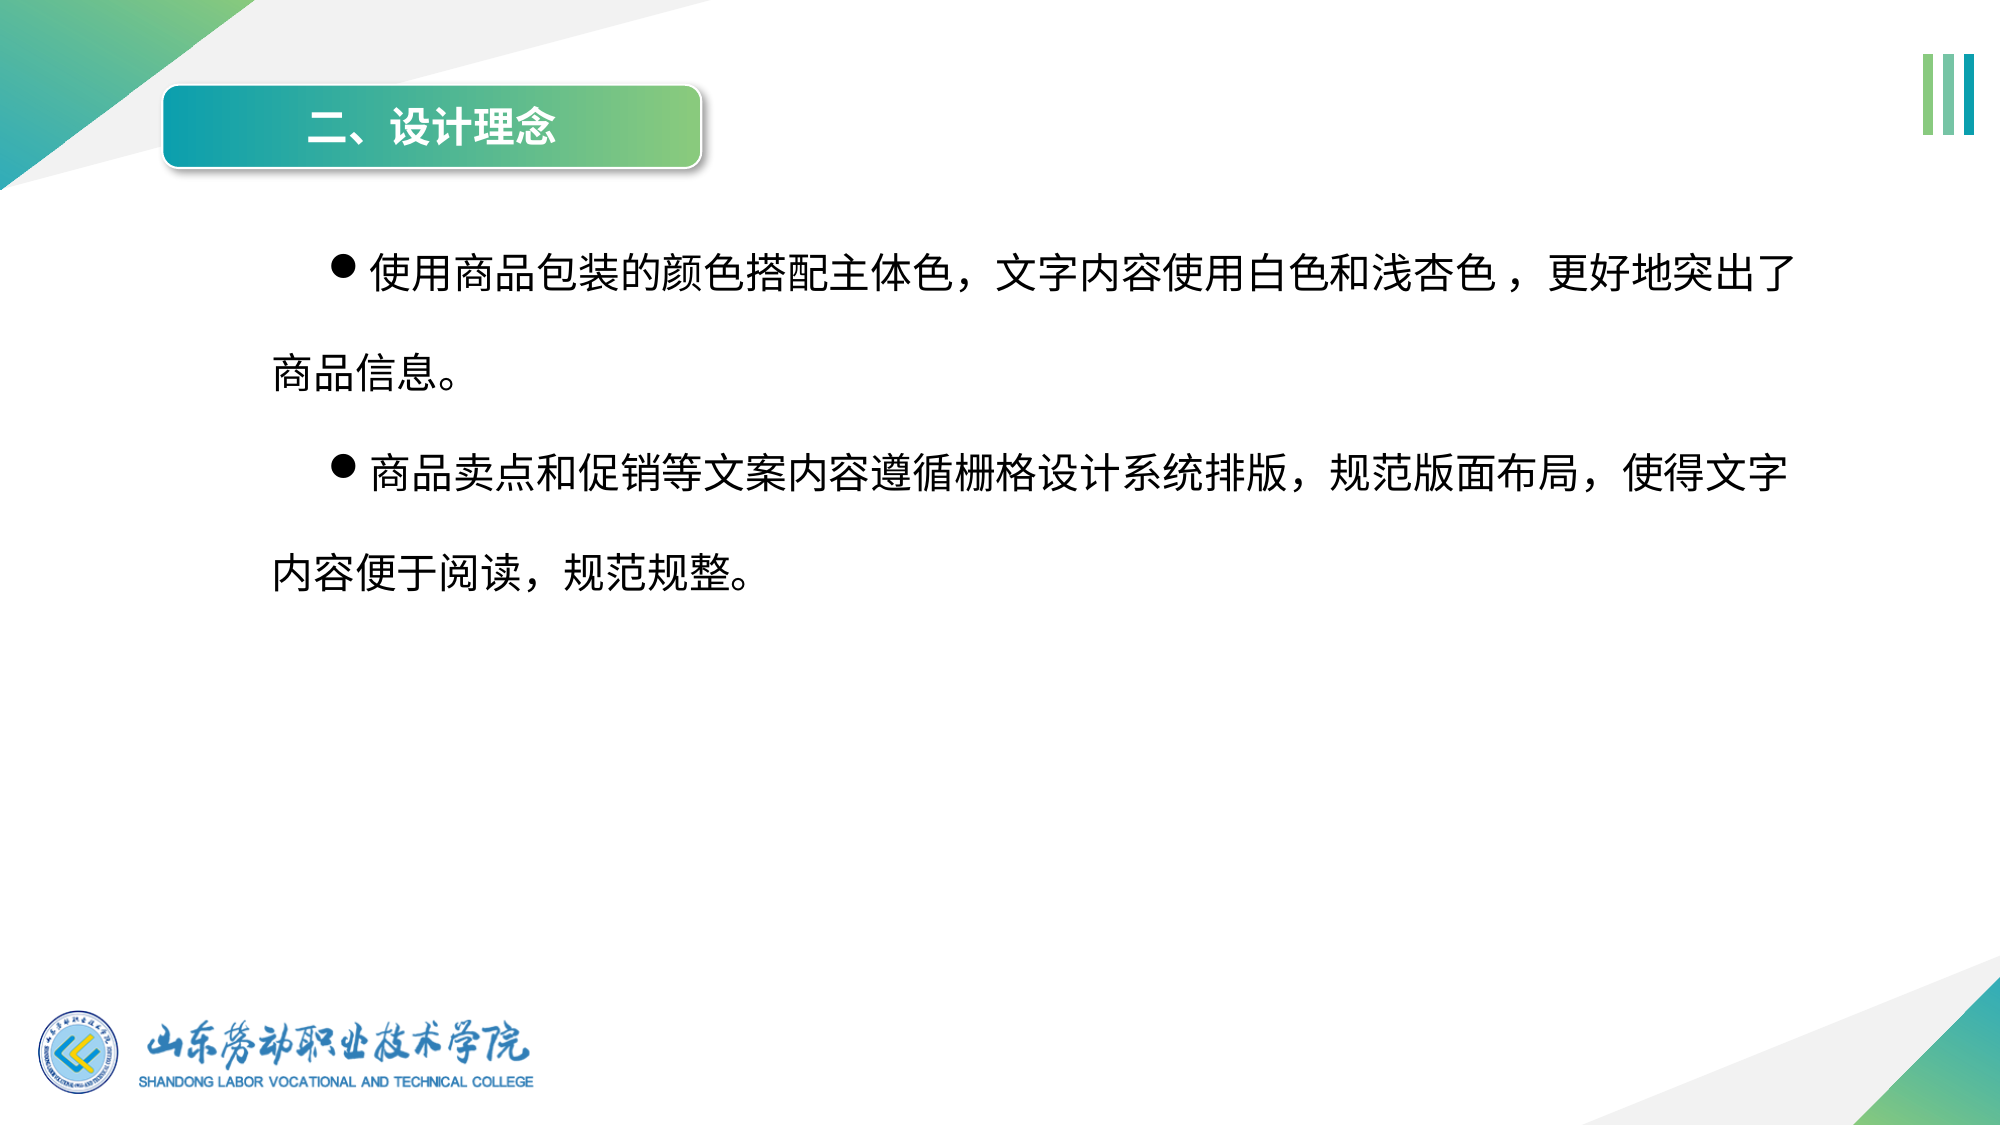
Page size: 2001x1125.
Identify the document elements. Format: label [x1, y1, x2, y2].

text_box [0, 0, 2000, 1125]
picture [38, 1010, 550, 1094]
text_box [1928, 54, 1969, 136]
text_box [38, 84, 825, 168]
